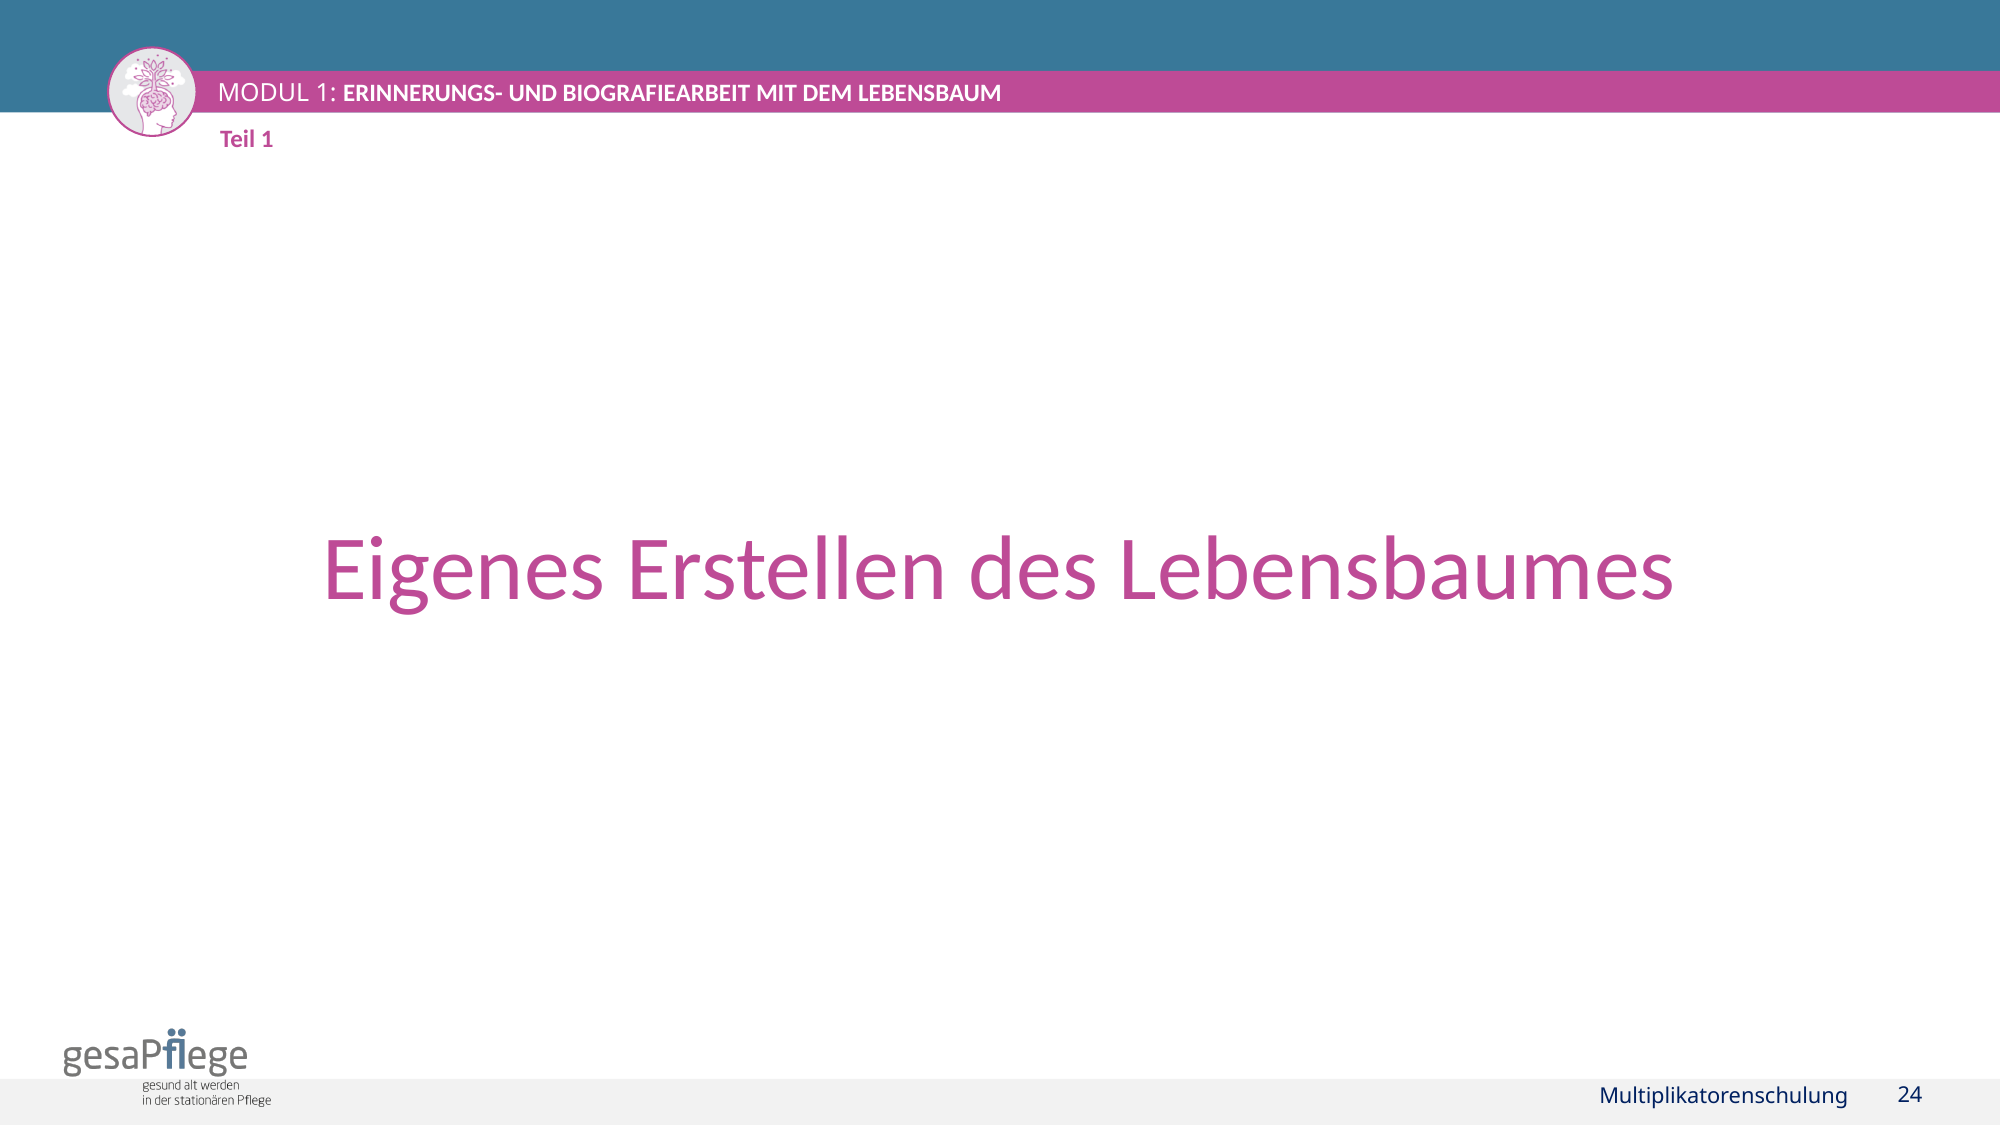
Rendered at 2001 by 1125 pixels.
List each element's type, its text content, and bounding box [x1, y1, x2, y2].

slide_number 24 [1863, 1076, 1938, 1114]
list Teil 1 [208, 120, 428, 153]
footer Multiplikatorenschulung [1111, 1076, 1863, 1114]
subtitle Eigenes Erstellen des Lebensbaumes [79, 184, 1921, 953]
picture [62, 1027, 272, 1108]
